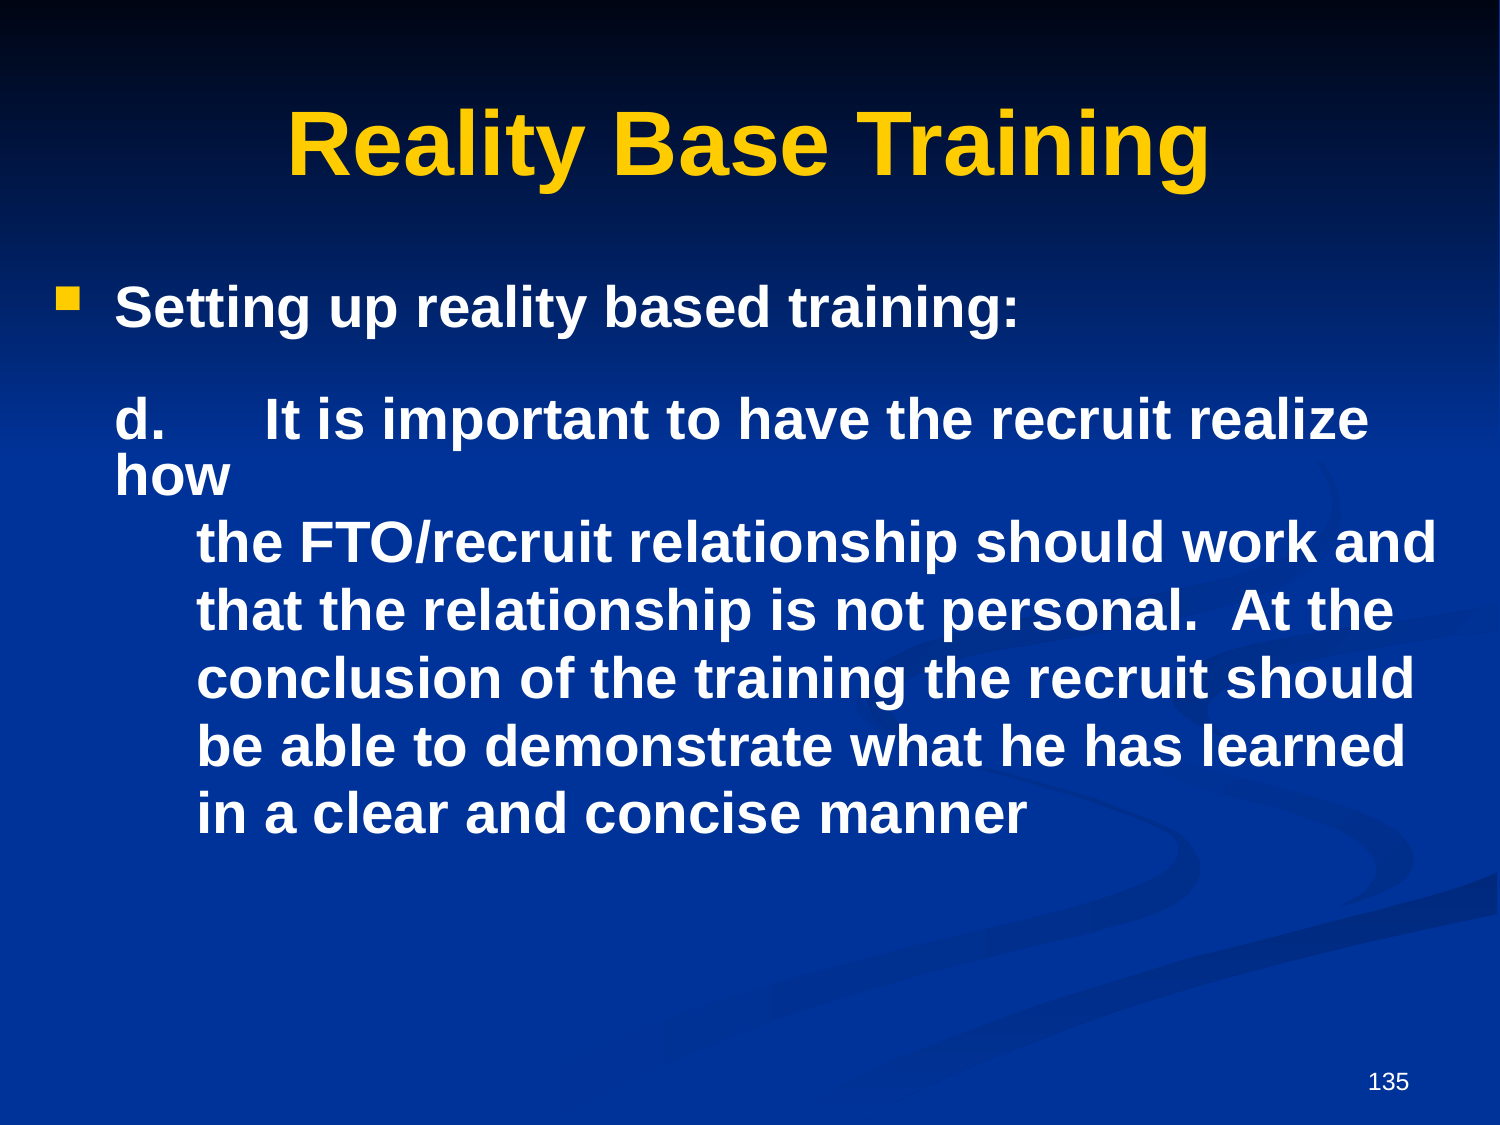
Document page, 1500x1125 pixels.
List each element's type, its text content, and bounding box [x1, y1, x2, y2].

slide_number 135 [1074, 1068, 1426, 1104]
list Setting up reality based training: d. It is important to have the recruit realize how the FTO/recruit relationship should work and that the relationship is not personal. At the conclusion of the training the recruit should be able to demonstrate what he has learned in a clear and concise manner [37, 274, 1463, 1068]
title Reality Base Training [74, 44, 1426, 233]
